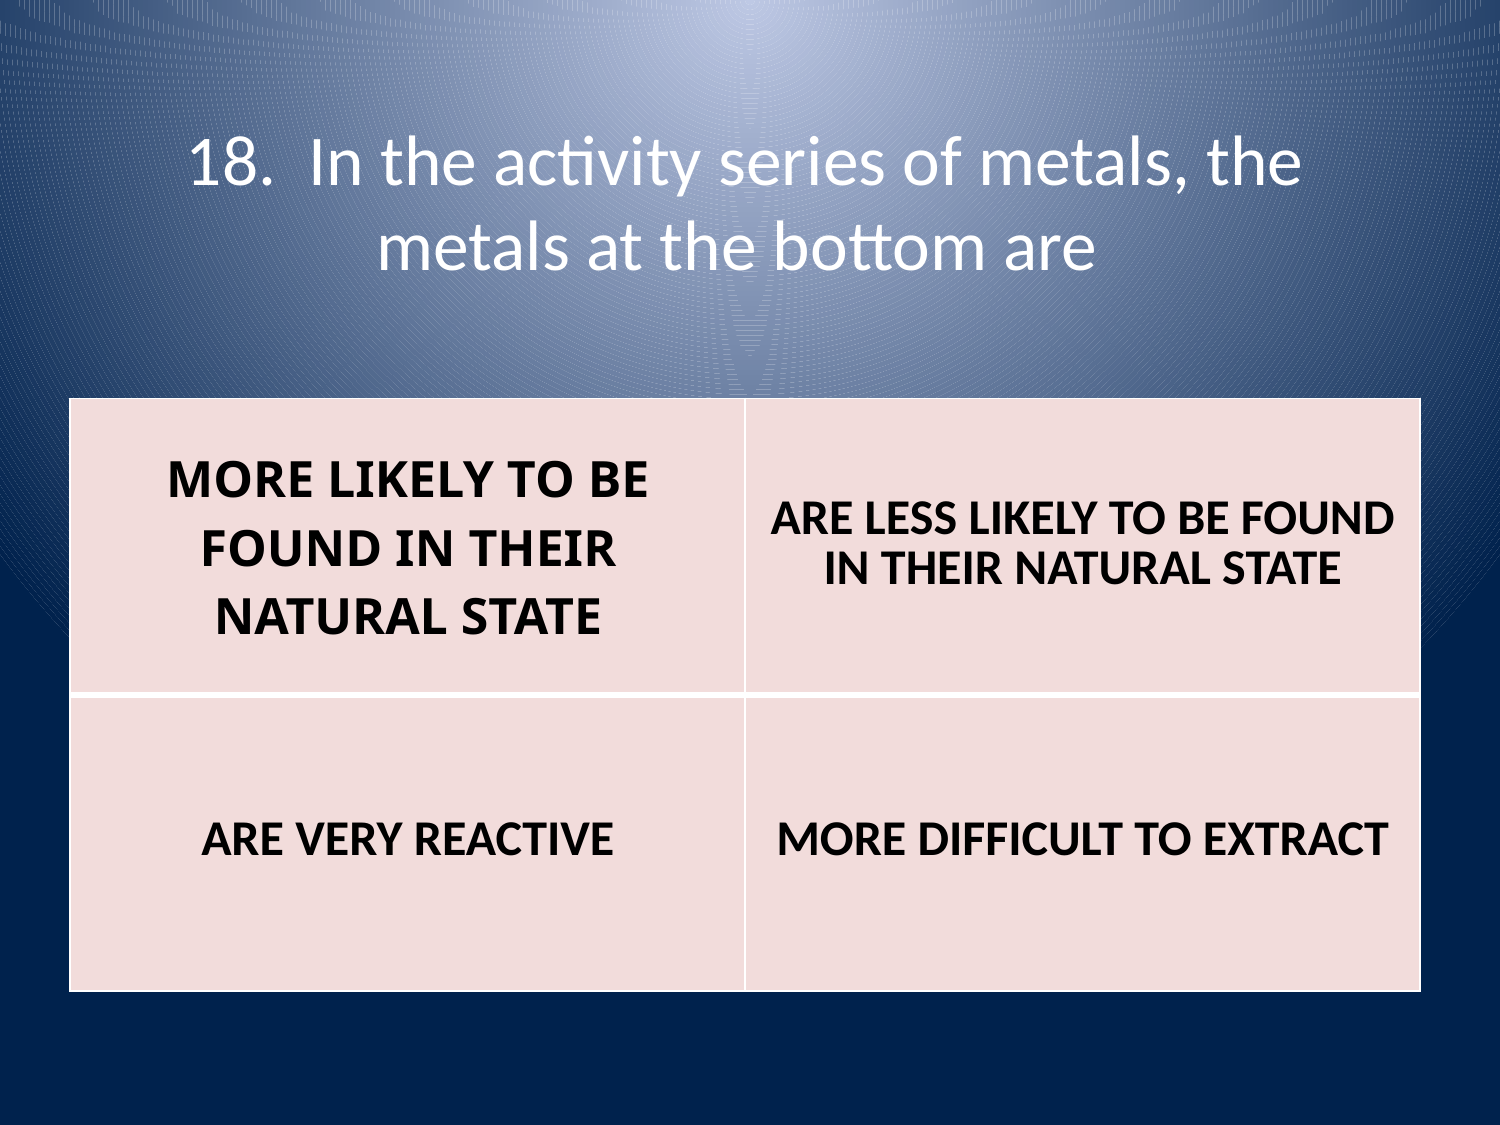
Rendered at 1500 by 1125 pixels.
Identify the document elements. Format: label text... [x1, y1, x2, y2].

table_cell ARE VERY REACTIVE [71, 698, 744, 990]
table_cell MORE DIFFICULT TO EXTRACT [746, 698, 1419, 990]
title 18. In the activity series of metals, the metals at the bottom are [70, 105, 1421, 293]
table_header ARE LESS LIKELY TO BE FOUND IN THEIR NATURAL STATE [746, 399, 1419, 692]
table_header MORE LIKELY TO BE FOUND IN THEIR NATURAL STATE [71, 399, 744, 692]
